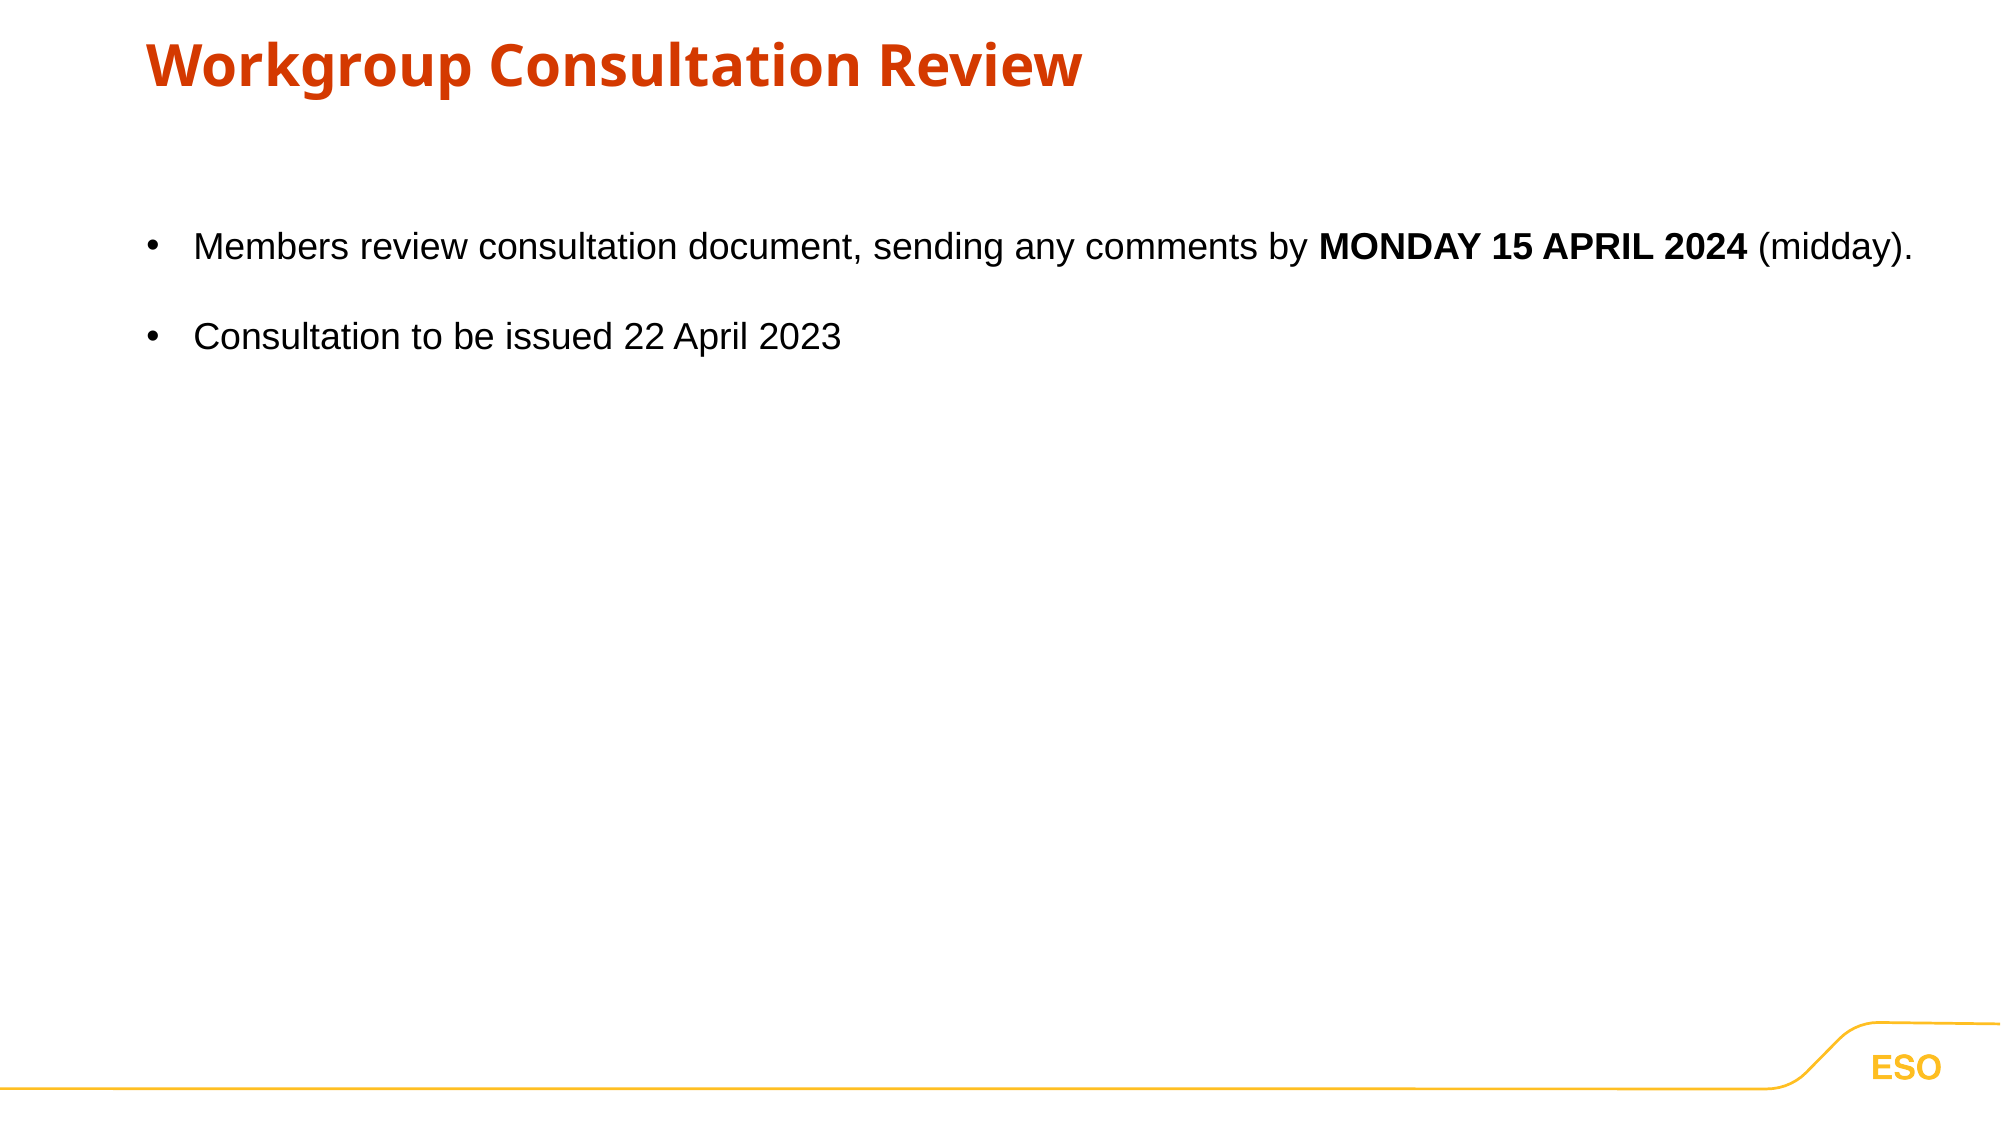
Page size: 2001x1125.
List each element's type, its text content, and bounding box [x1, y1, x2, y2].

picture [1873, 1054, 1941, 1080]
text_box Workgroup Consultation Review Members review consultation document, sending any comments by MONDAY 15 APRIL 2024 (midday). Consultation to be issued 22 April 2023 [131, 28, 1979, 122]
